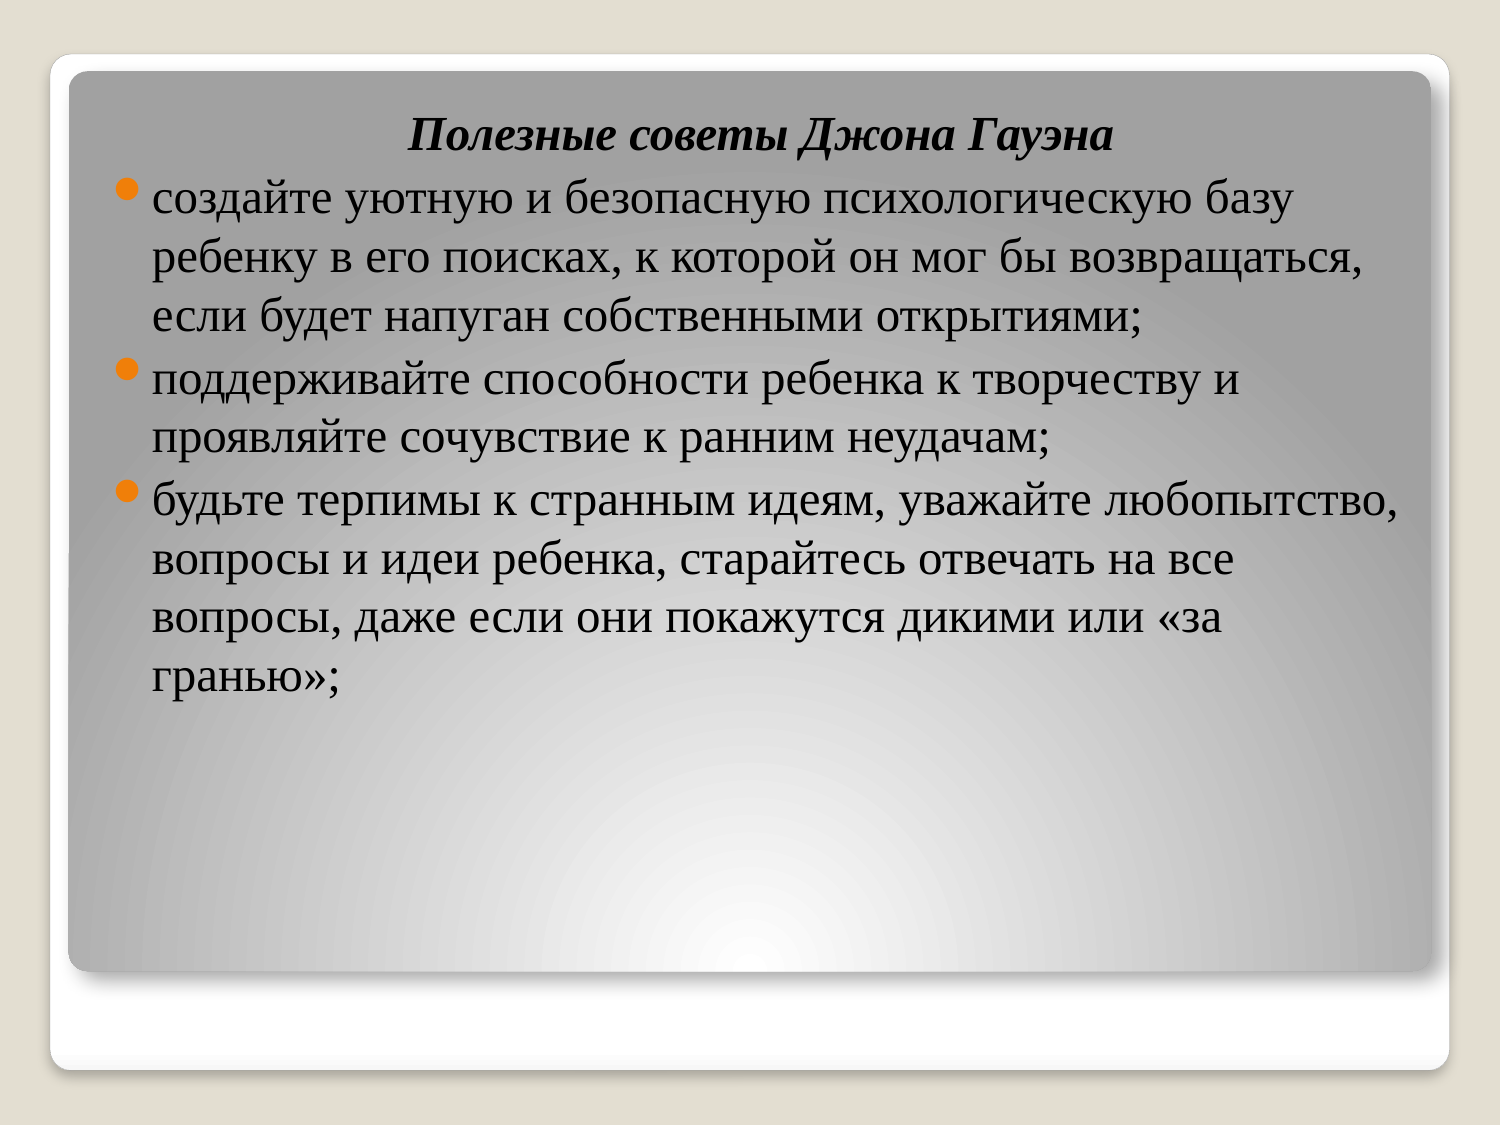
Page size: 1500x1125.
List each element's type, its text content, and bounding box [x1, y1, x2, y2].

list Полезные советы Джона Гауэна создайте уютную и безопасную психологическую базу ребенку в его поисках, к которой он мог бы возвращаться, если будет напуган собственными открытиями; поддерживайте способности ребенка к творчеству и проявляйте сочувствие к ранним неудачам; будьте терпимы к странным идеям, уважайте любопытство, вопросы и идеи ребенка, старайтесь отвечать на все вопросы, даже если они покажутся дикими или «за гранью»; [82, 86, 1425, 774]
